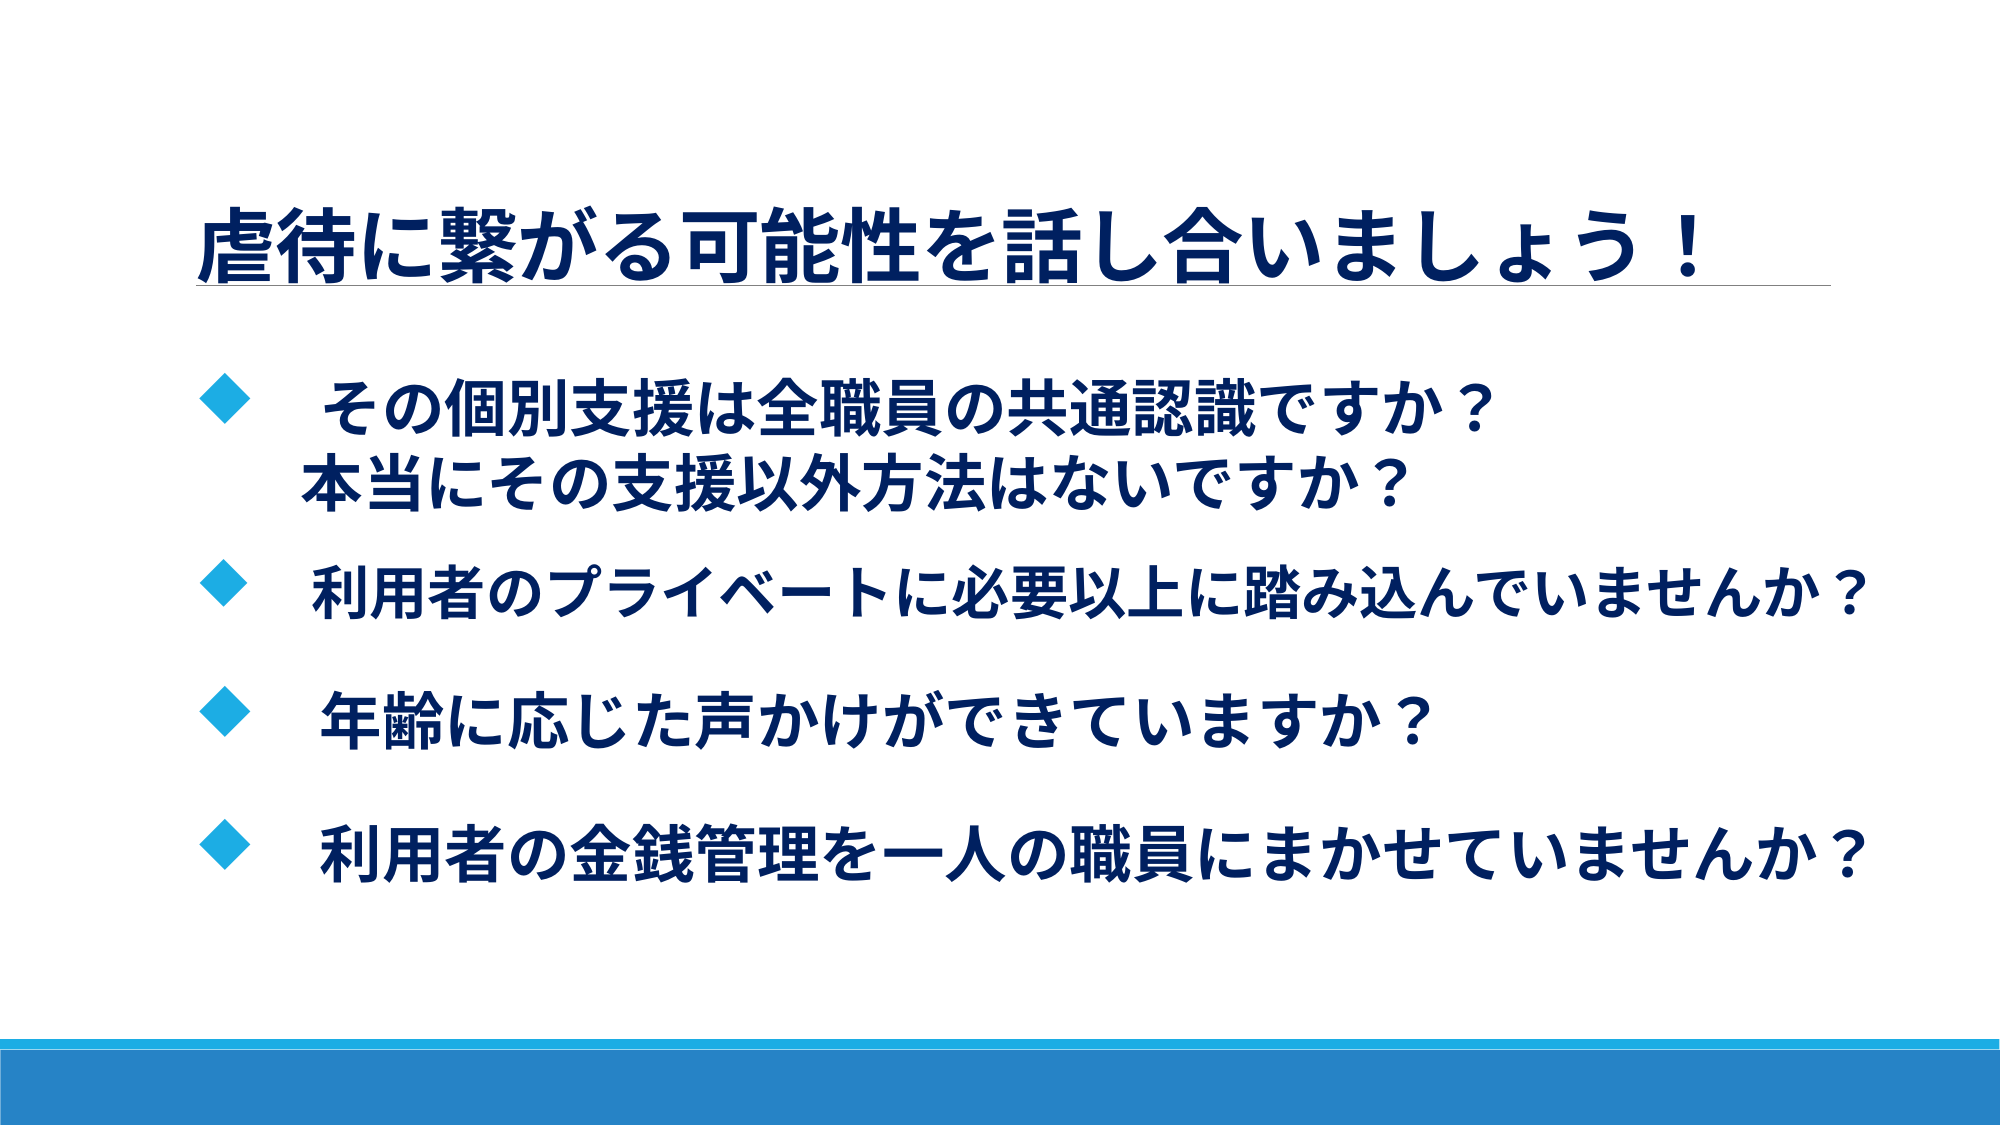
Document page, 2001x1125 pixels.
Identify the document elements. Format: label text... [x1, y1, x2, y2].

title 虐待に繋がる可能性を話し合いましょう！ [180, 134, 1830, 301]
text_box その個別支援は全職員の共通認識ですか？ 本当にその支援以外方法はないですか？ [179, 361, 1830, 626]
text_box 年齢に応じた声かけができていますか？ [179, 675, 1830, 765]
text_box 利用者の金銭管理を一人の職員にまかせていませんか？ [180, 807, 1898, 898]
text_box 利用者のプライベートに必要以上に踏み込んでいませんか？ [180, 548, 1941, 634]
